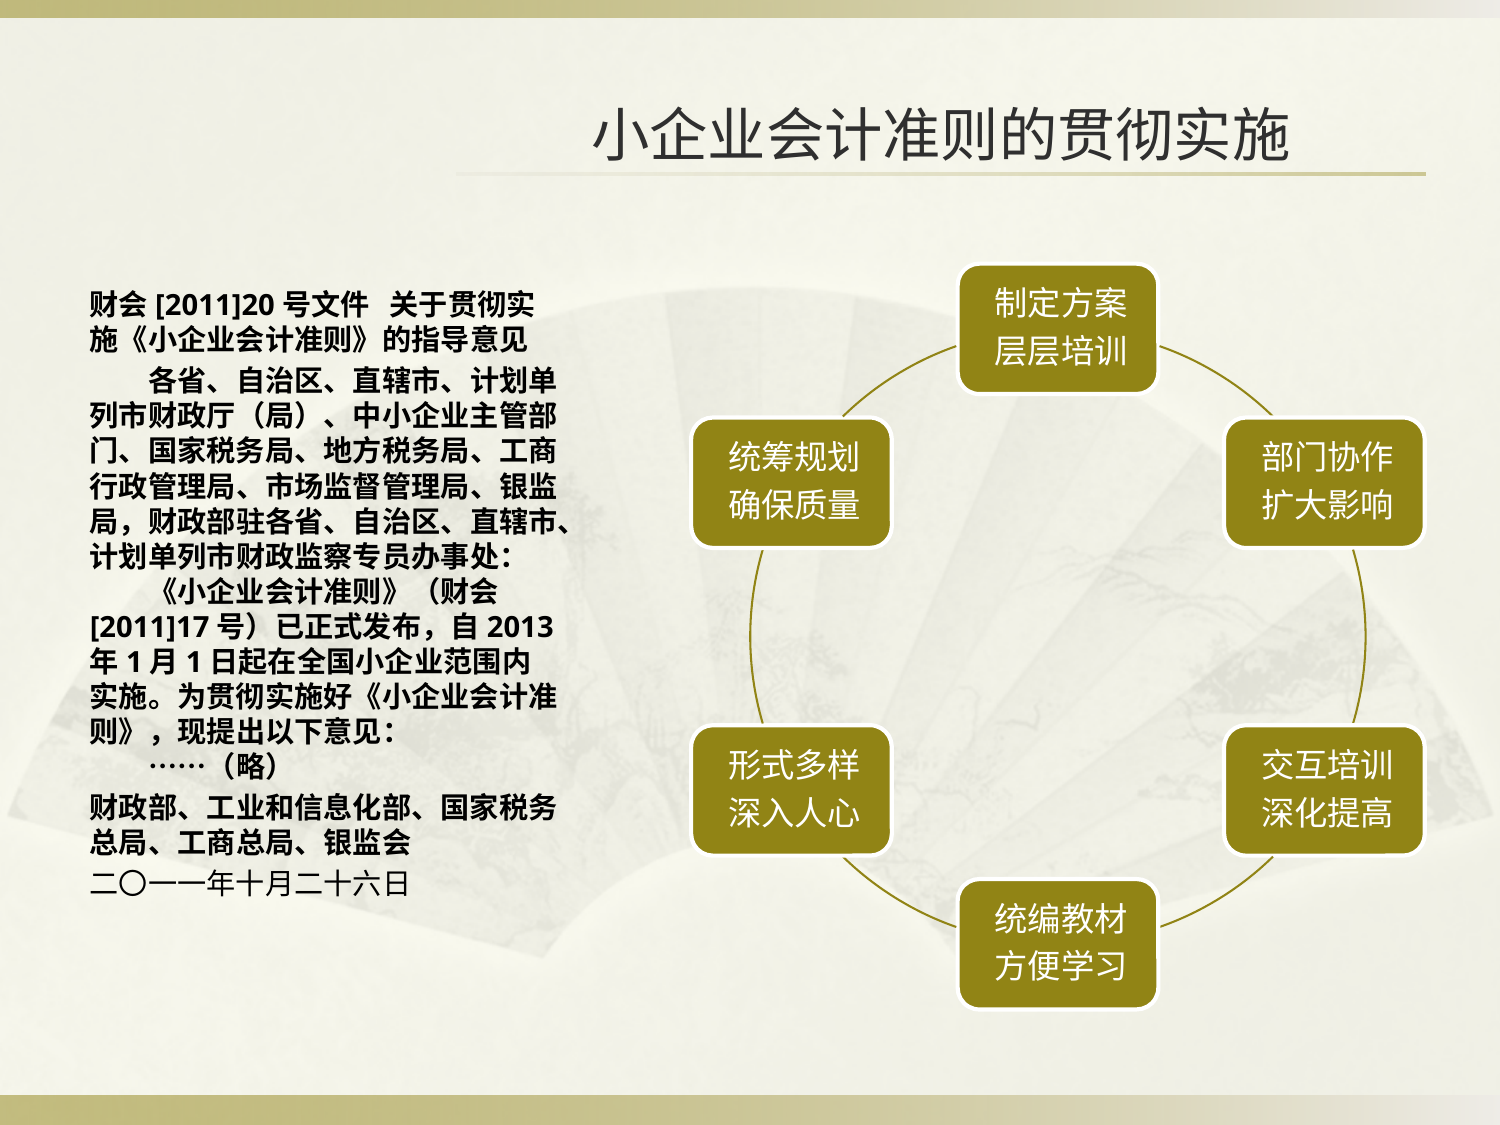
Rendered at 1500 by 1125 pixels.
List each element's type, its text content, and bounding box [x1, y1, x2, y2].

list 财会[2011]20号文件 关于贯彻实施《小企业会计准则》的指导意见 各省、自治区、直辖市、计划单列市财政厅（局）、中小企业主管部门、国家税务局、地方税务局、工商行政管理局、市场监督管理局、银监局，财政部驻各省、自治区、直辖市、计划单列市财政监察专员办事处： 《小企业会计准则》（财会[2011]17号）已正式发布，自2013年1月1日起在全国小企业范围内实施。为贯彻实施好《小企业会计准则》，现提出以下意见： ……（略） 财政部、工业和信息化部、国家税务总局、工商总局、银监会 二〇一一年十月二十六日 [75, 231, 573, 1032]
title 小企业会计准则的贯彻实施 [457, 37, 1425, 176]
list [690, 225, 1426, 1048]
